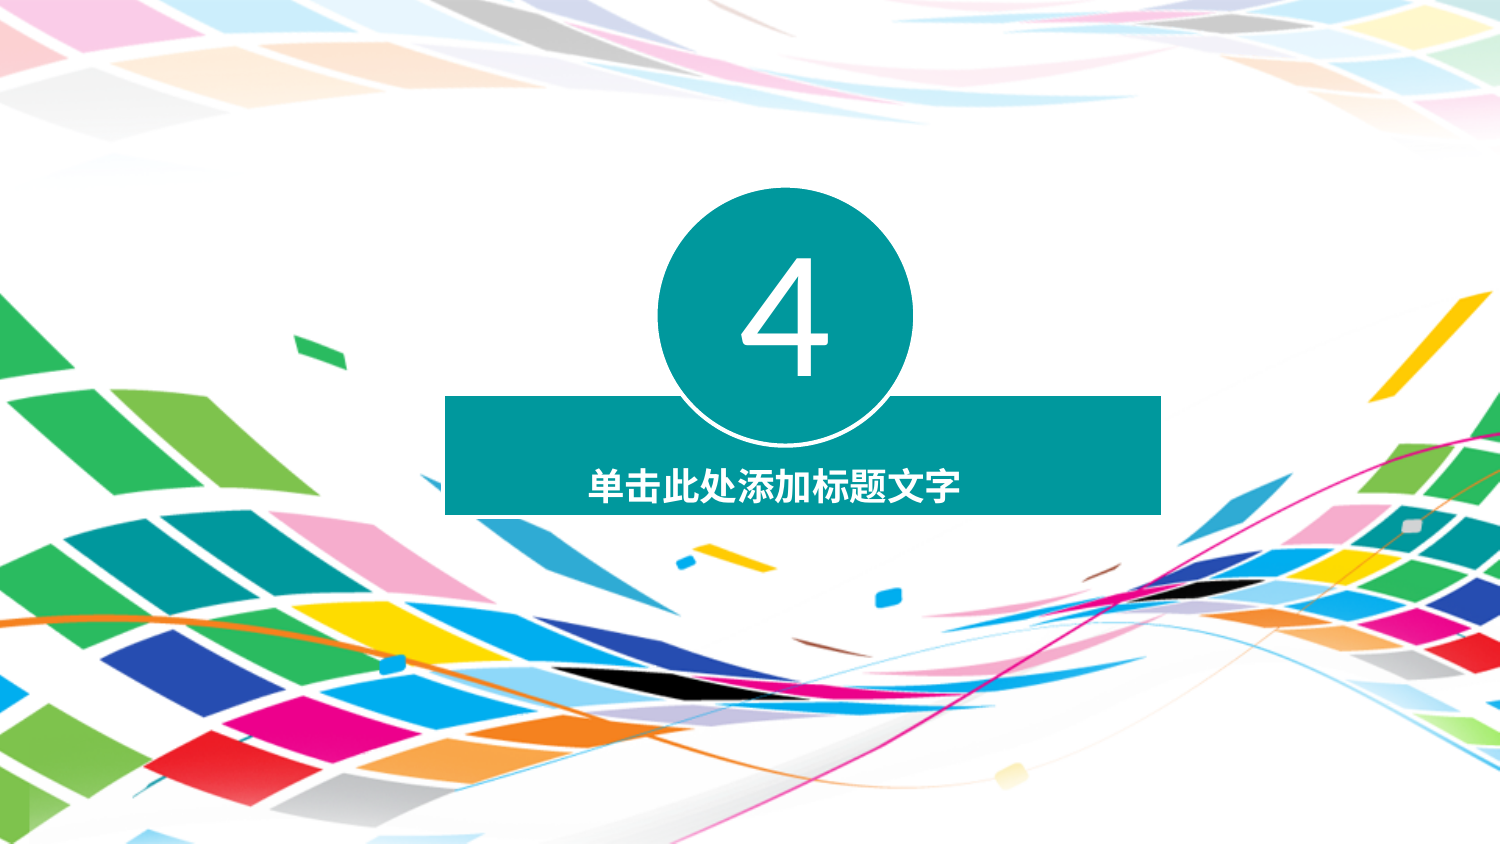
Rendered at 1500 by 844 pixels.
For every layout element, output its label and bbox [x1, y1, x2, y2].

picture [0, 0, 1500, 844]
text_box [655, 185, 916, 446]
text_box [442, 393, 1164, 561]
